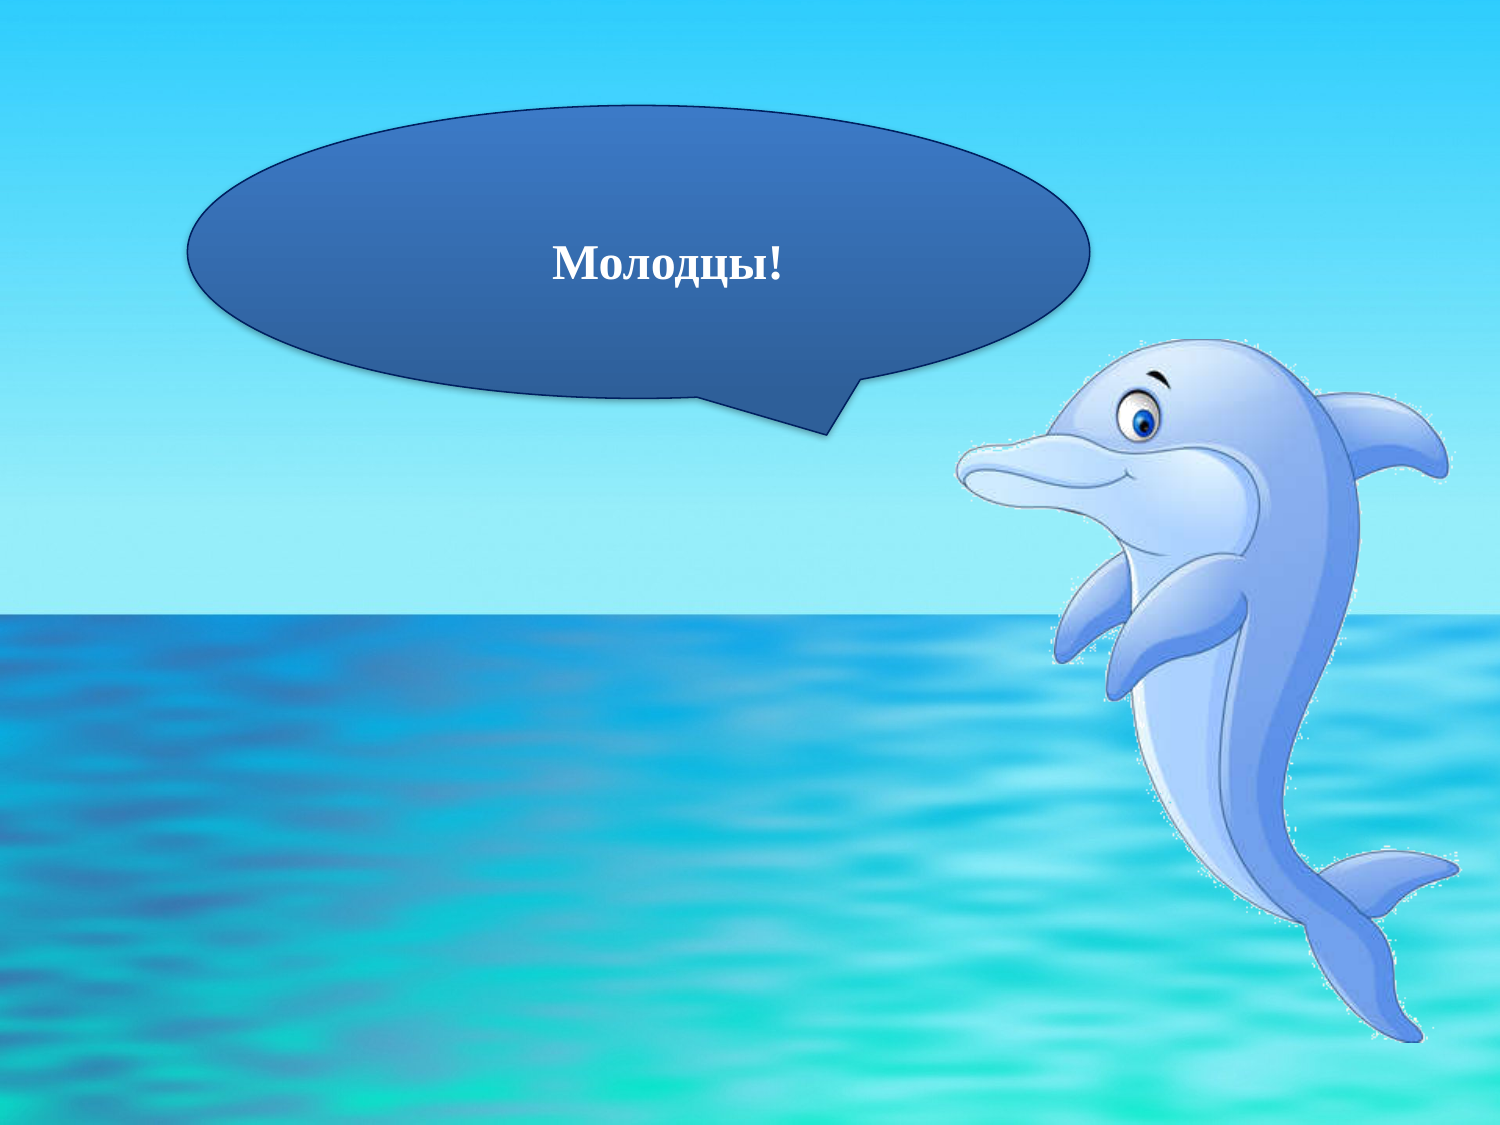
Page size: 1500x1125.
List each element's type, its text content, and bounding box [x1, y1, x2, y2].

text_box [186, 104, 1091, 436]
text_box Молодцы! [257, 222, 1079, 298]
picture [0, 0, 1500, 1125]
